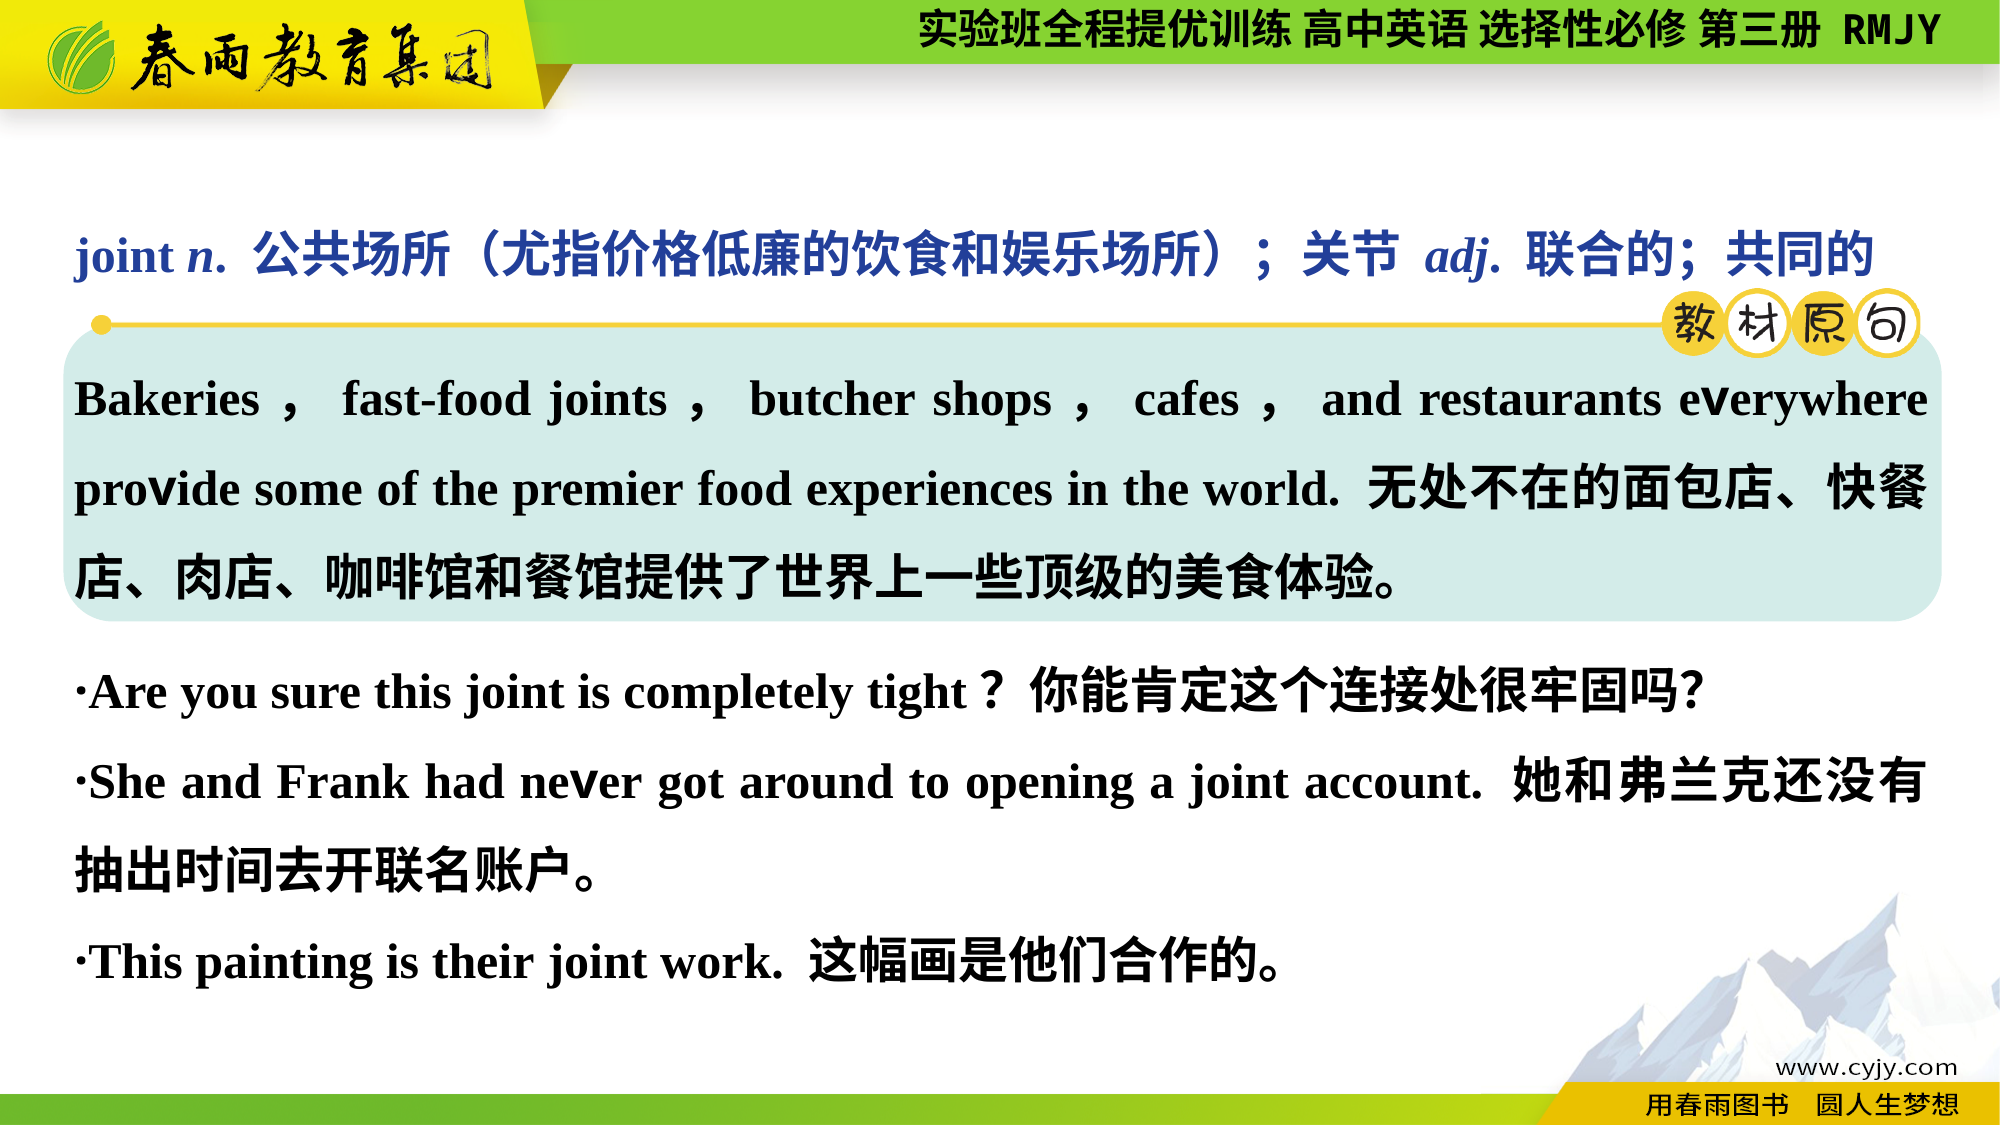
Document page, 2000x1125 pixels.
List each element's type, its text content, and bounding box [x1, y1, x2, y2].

text_box Bakeries，fast-food joints，butcher shops，cafes，and restaurants everywhere provide some of the premier food experiences in the world. 无处不在的面包店、快餐店、肉店、咖啡馆和餐馆提供了世界上一些顶级的美食体验。 [59, 327, 1944, 613]
list joint n. 公共场所（尤指价格低廉的饮食和娱乐场所）；关节 adj. 联合的；共同的 [59, 184, 1944, 279]
text_box ·Are you sure this joint is completely tight？你能肯定这个连接处很牢固吗？ ·She and Frank had never got around to opening a joint account. 她和弗兰克还没有抽出时间去开联名账户。 ·This painting is their joint work. 这幅画是他们合作的。 [59, 621, 1944, 997]
text_box [85, 613, 1920, 621]
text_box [90, 288, 1921, 388]
picture [0, 0, 2000, 1125]
